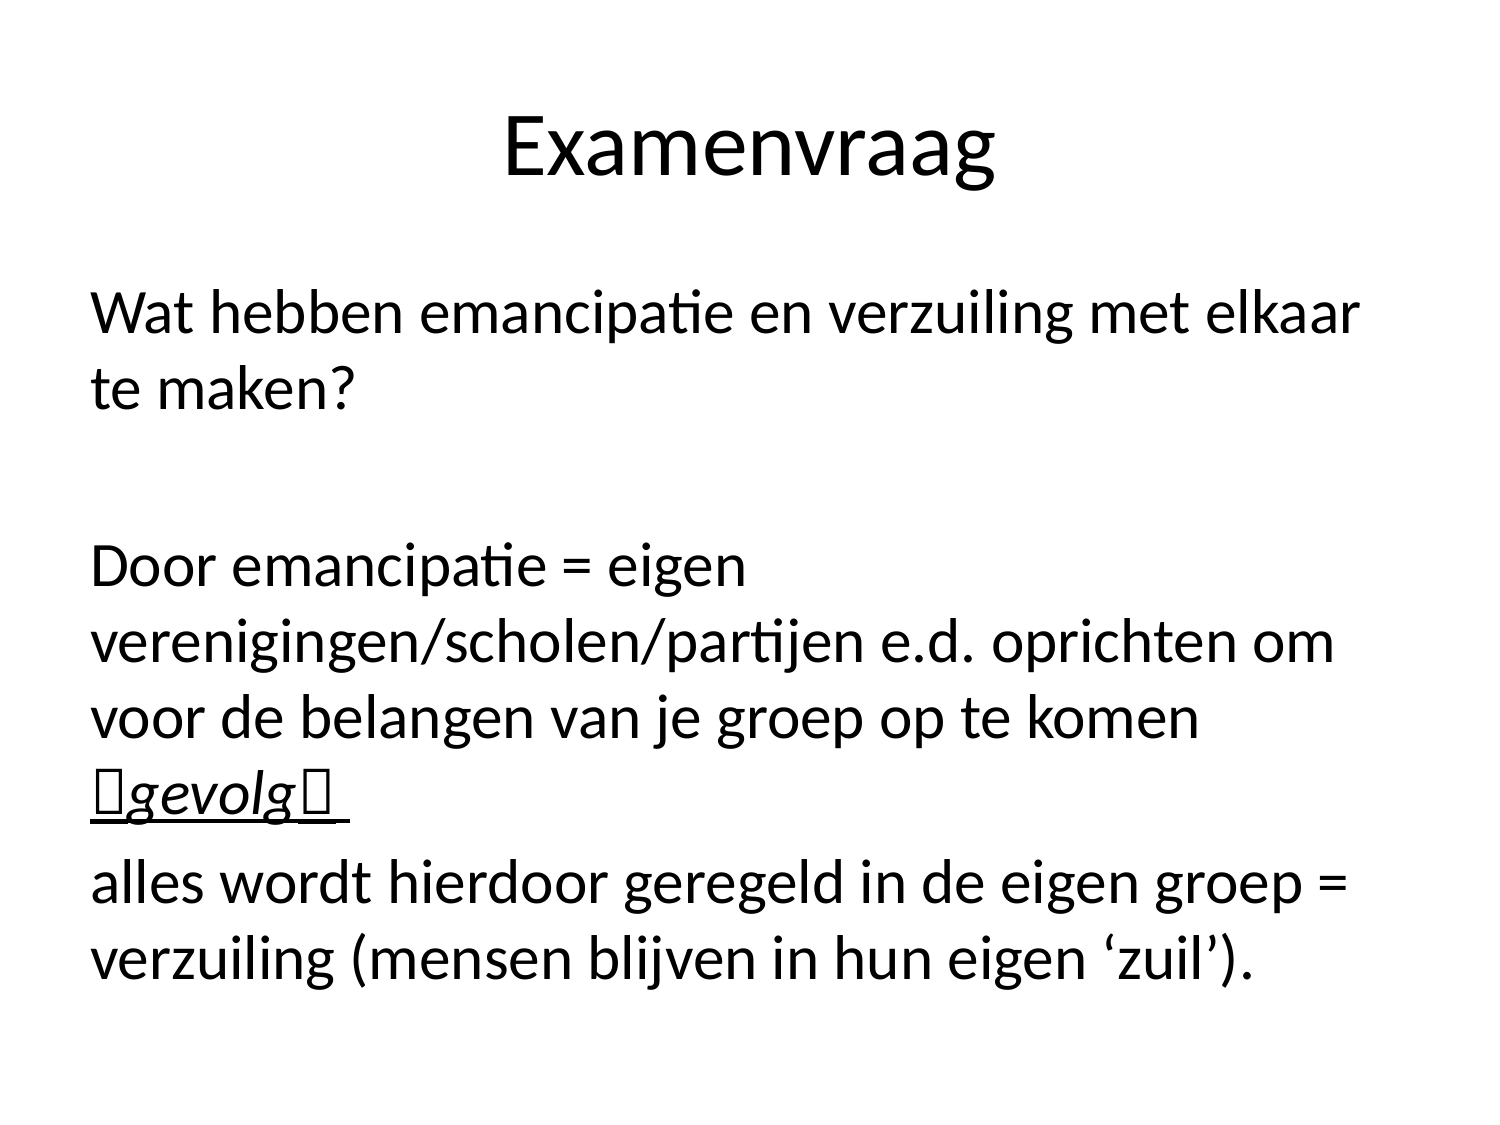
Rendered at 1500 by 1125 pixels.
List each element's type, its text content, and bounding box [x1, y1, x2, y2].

title Examenvraag [75, 45, 1425, 233]
list Wat hebben emancipatie en verzuiling met elkaar te maken? Door emancipatie = eigen verenigingen/scholen/partijen e.d. oprichten om voor de belangen van je groep op te komen gevolg alles wordt hierdoor geregeld in de eigen groep = verzuiling (mensen blijven in hun eigen ‘zuil’). [75, 262, 1425, 1005]
